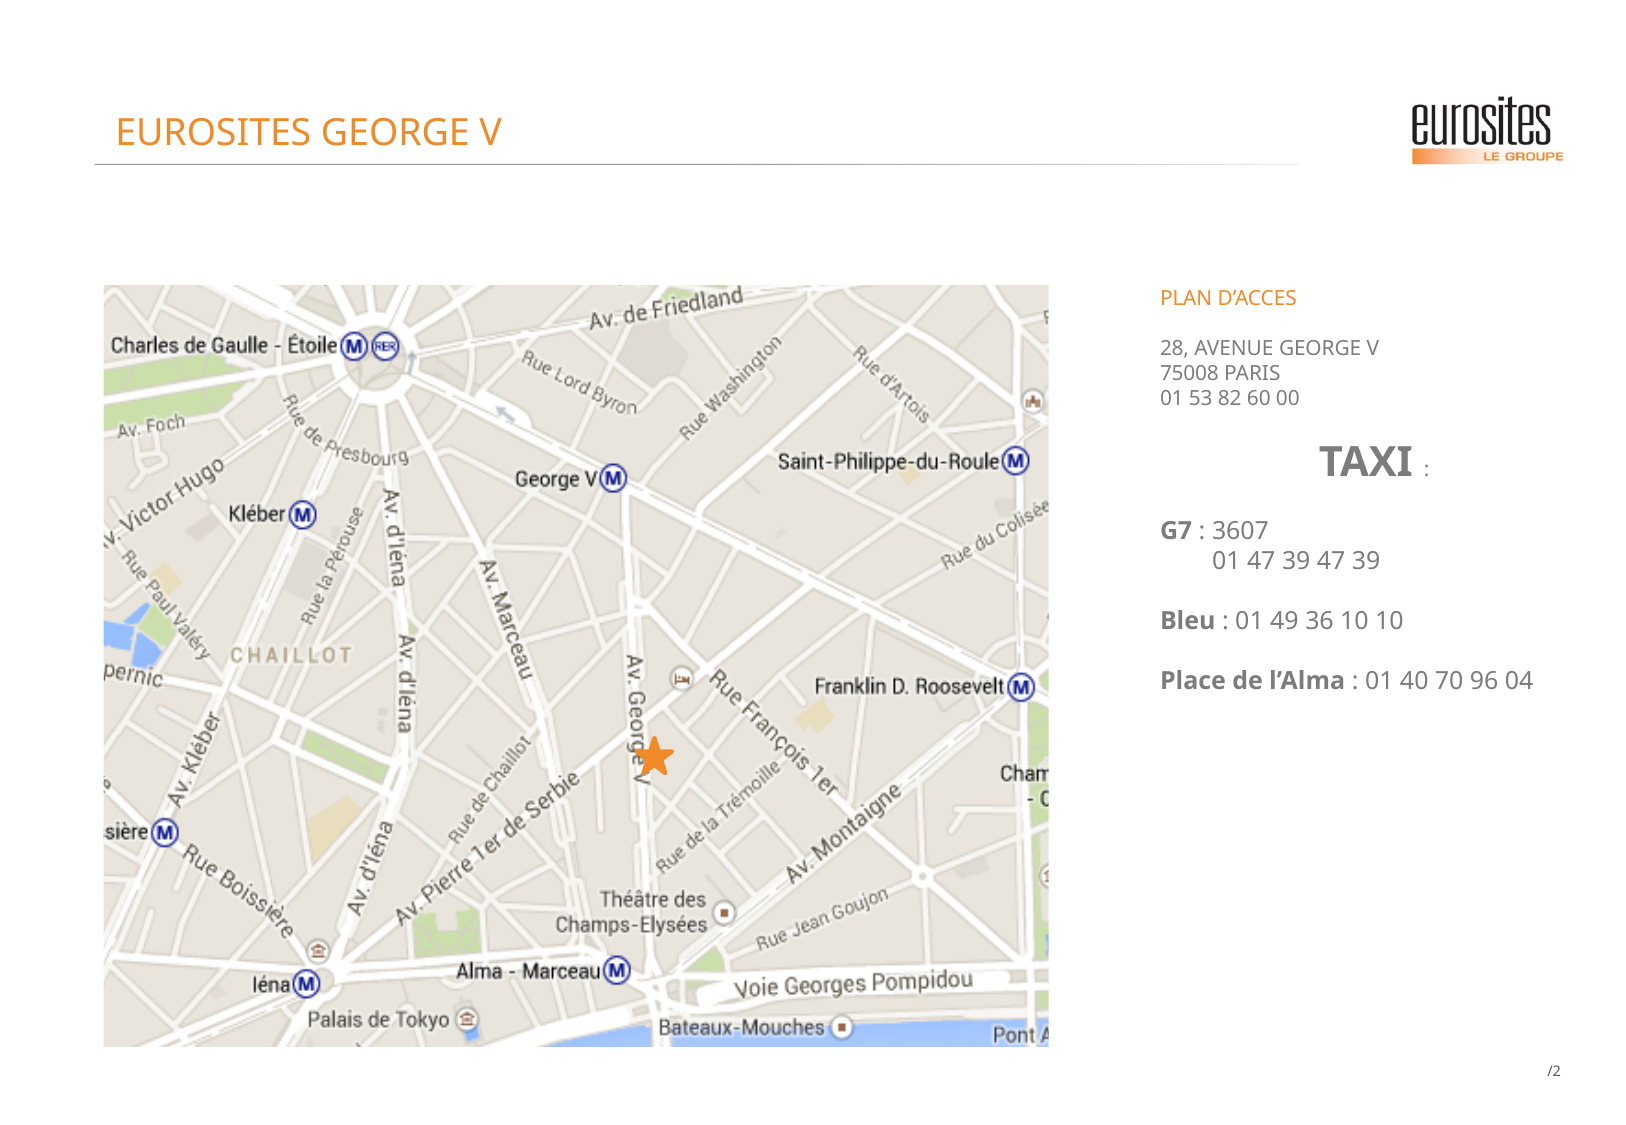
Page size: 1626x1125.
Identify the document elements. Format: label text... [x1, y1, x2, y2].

picture [95, 161, 1299, 168]
picture [103, 285, 1049, 1048]
text_box PLAN D’ACCES 28, AVENUE GEORGE V 75008 PARIS 01 53 82 60 00 TAXI : G7 : 3607 01 47 39 47 39 Bleu : 01 49 36 10 10 Place de l’Alma : 01 40 70 96 04 [1144, 277, 1604, 753]
picture [1409, 87, 1565, 167]
text_box EUROSITES GEORGE V [101, 100, 1283, 161]
